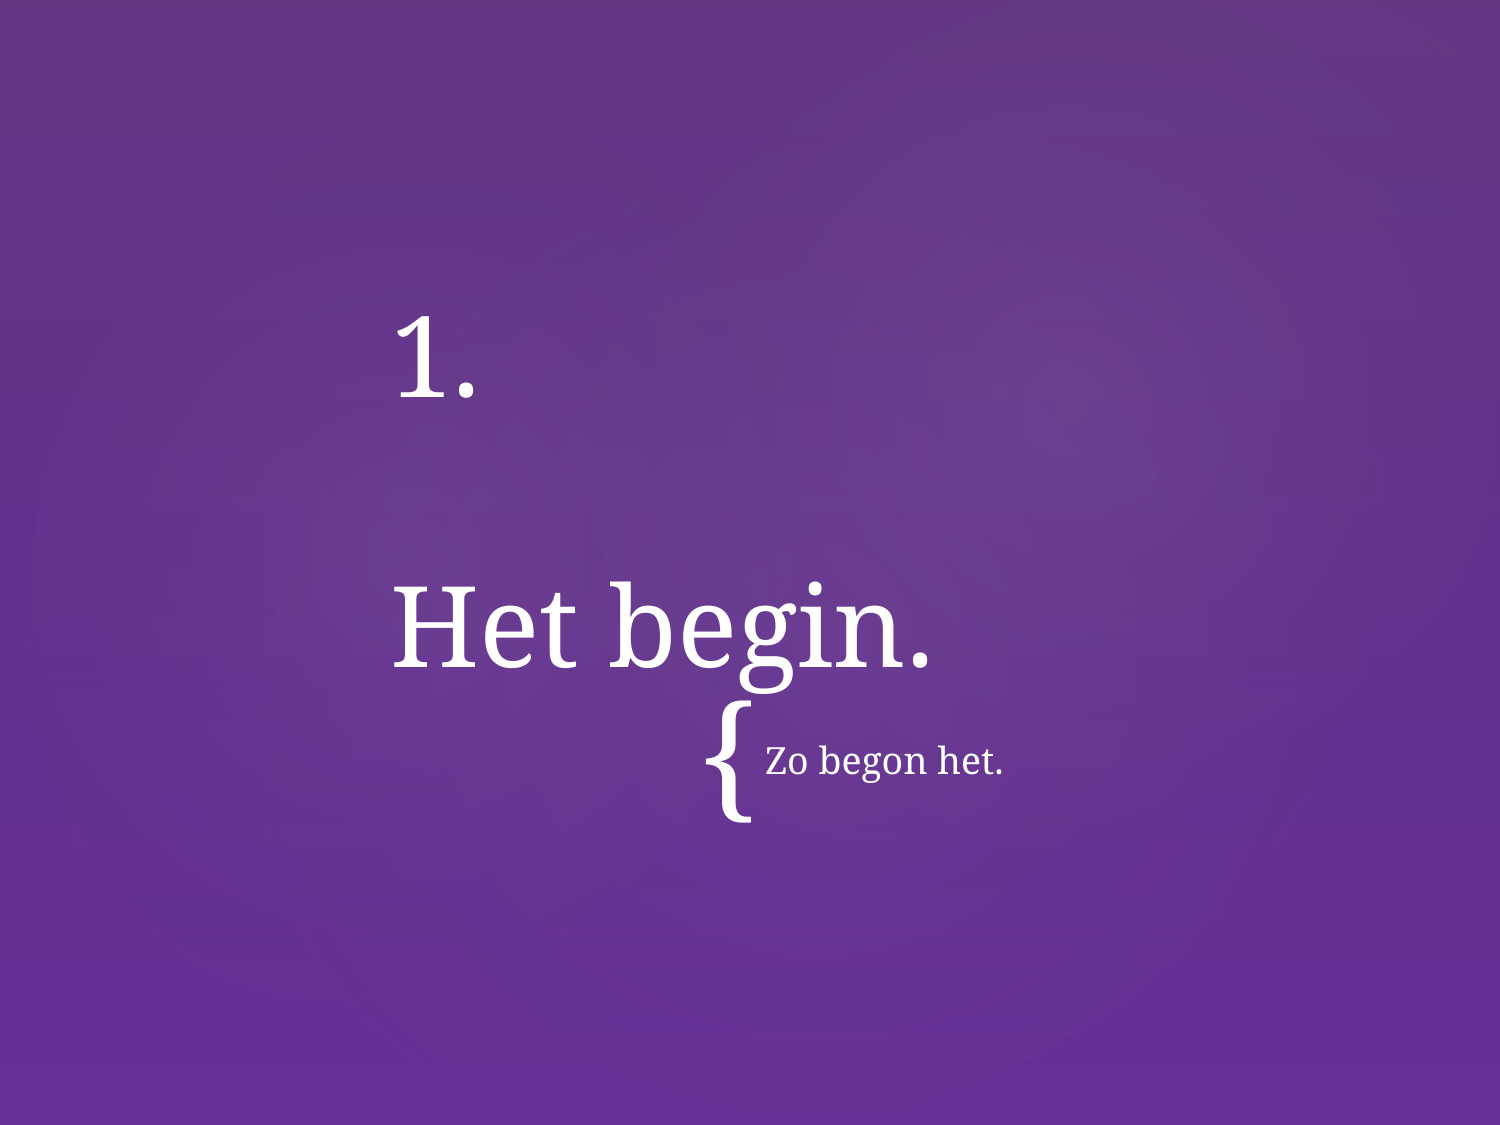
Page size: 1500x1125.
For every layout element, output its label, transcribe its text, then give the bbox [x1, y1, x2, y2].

title 1. Het begin. [375, 312, 1365, 698]
list Zo begon het. [750, 700, 1363, 820]
